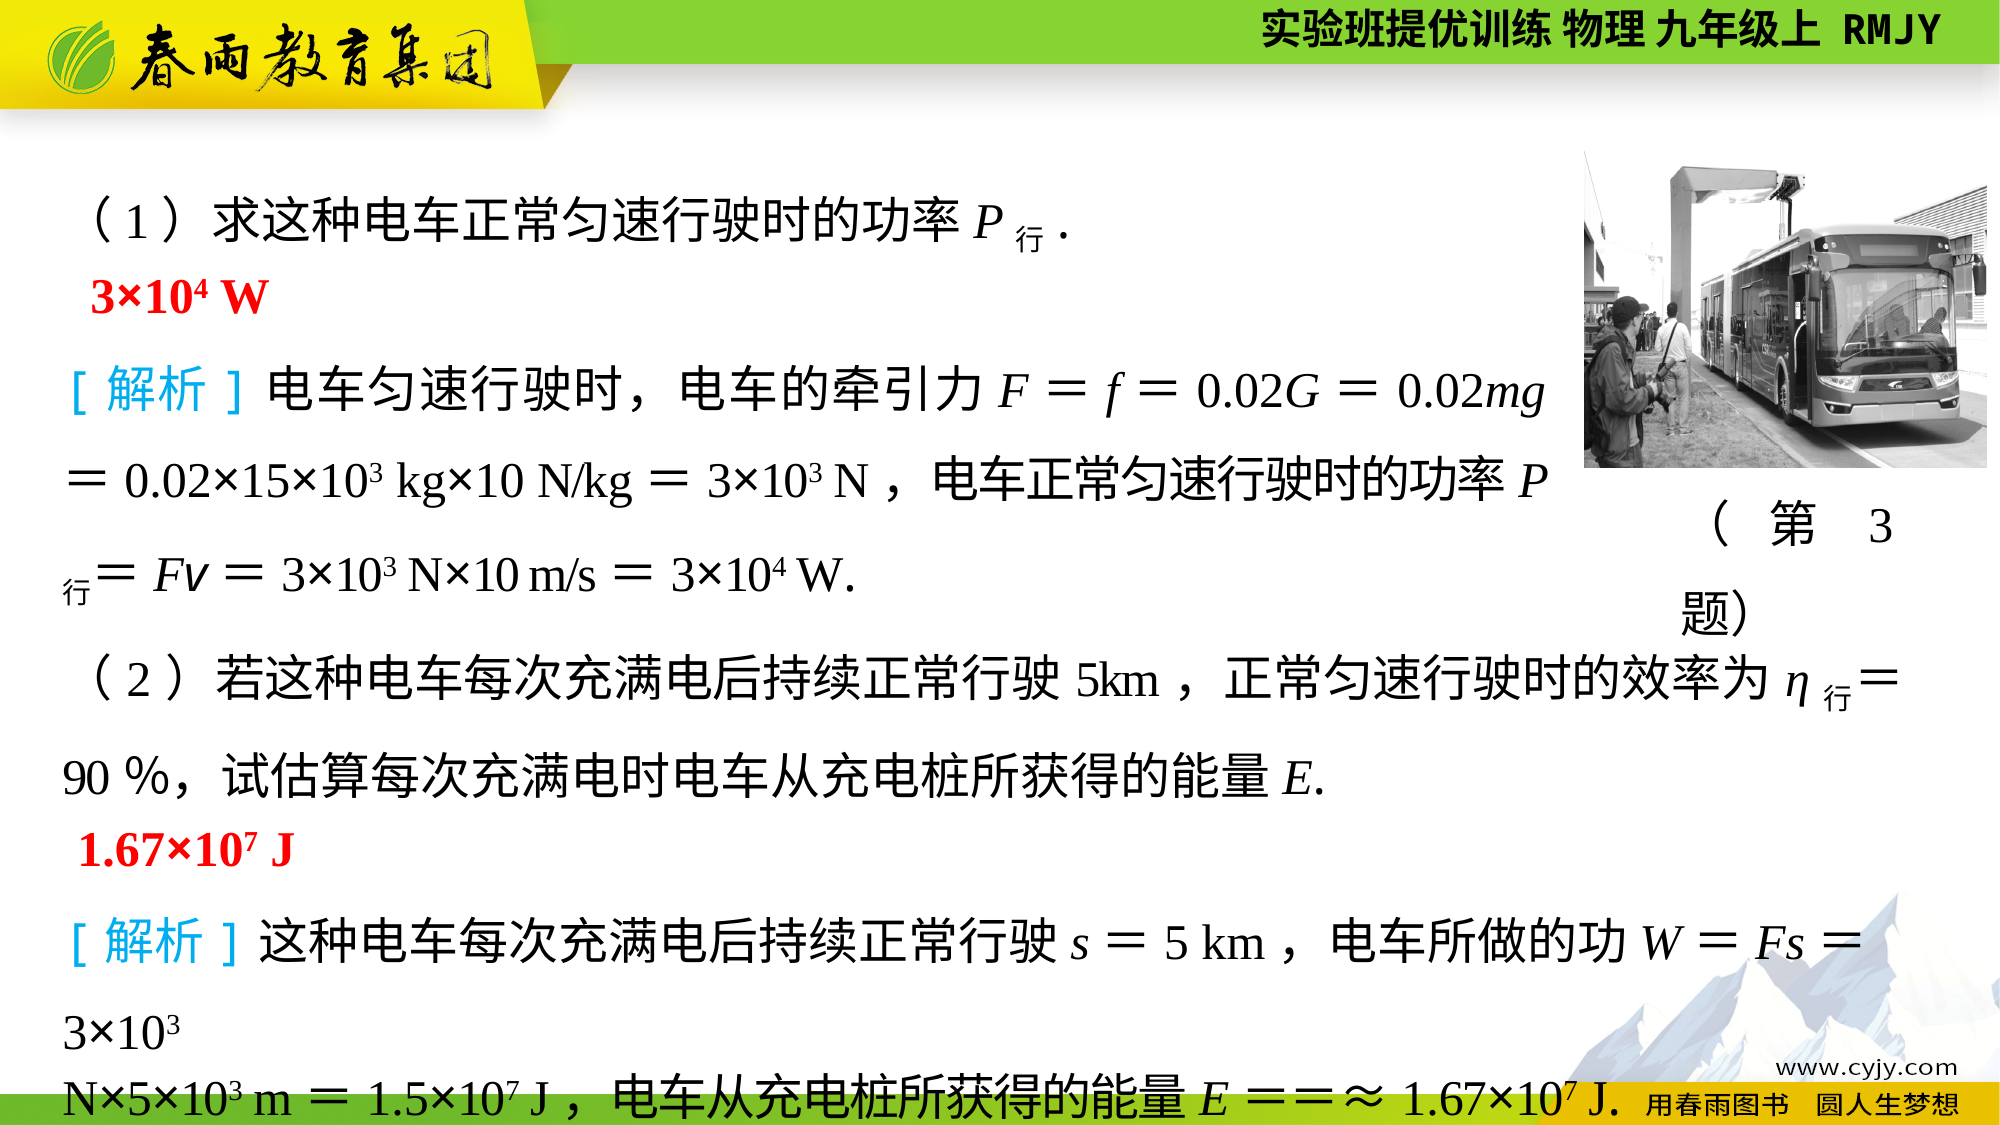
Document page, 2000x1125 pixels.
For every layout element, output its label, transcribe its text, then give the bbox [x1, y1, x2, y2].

text_box （2）若这种电车每次充满电后持续正常行驶5km，正常匀速行驶时的效率为η行＝90％，试估算每次充满电时电车从充电桩所获得的能量E. [47, 604, 1932, 813]
list （1）求这种电车正常匀速行驶时的功率P行. [47, 146, 1582, 242]
text_box （第3题） [1665, 477, 1920, 561]
text_box 3×104 W [75, 255, 285, 319]
text_box [解析]电车匀速行驶时，电车的牵引力F＝f＝0.02G＝0.02mg＝0.02×15×103 kg×10 N/kg＝3×103 N，电车正常匀速行驶时的功率P行＝Fv＝3×103 N×10 m/s＝3×104 W. [47, 319, 1573, 604]
text_box 1.67×107 J [62, 808, 373, 884]
picture [0, 0, 2000, 1125]
